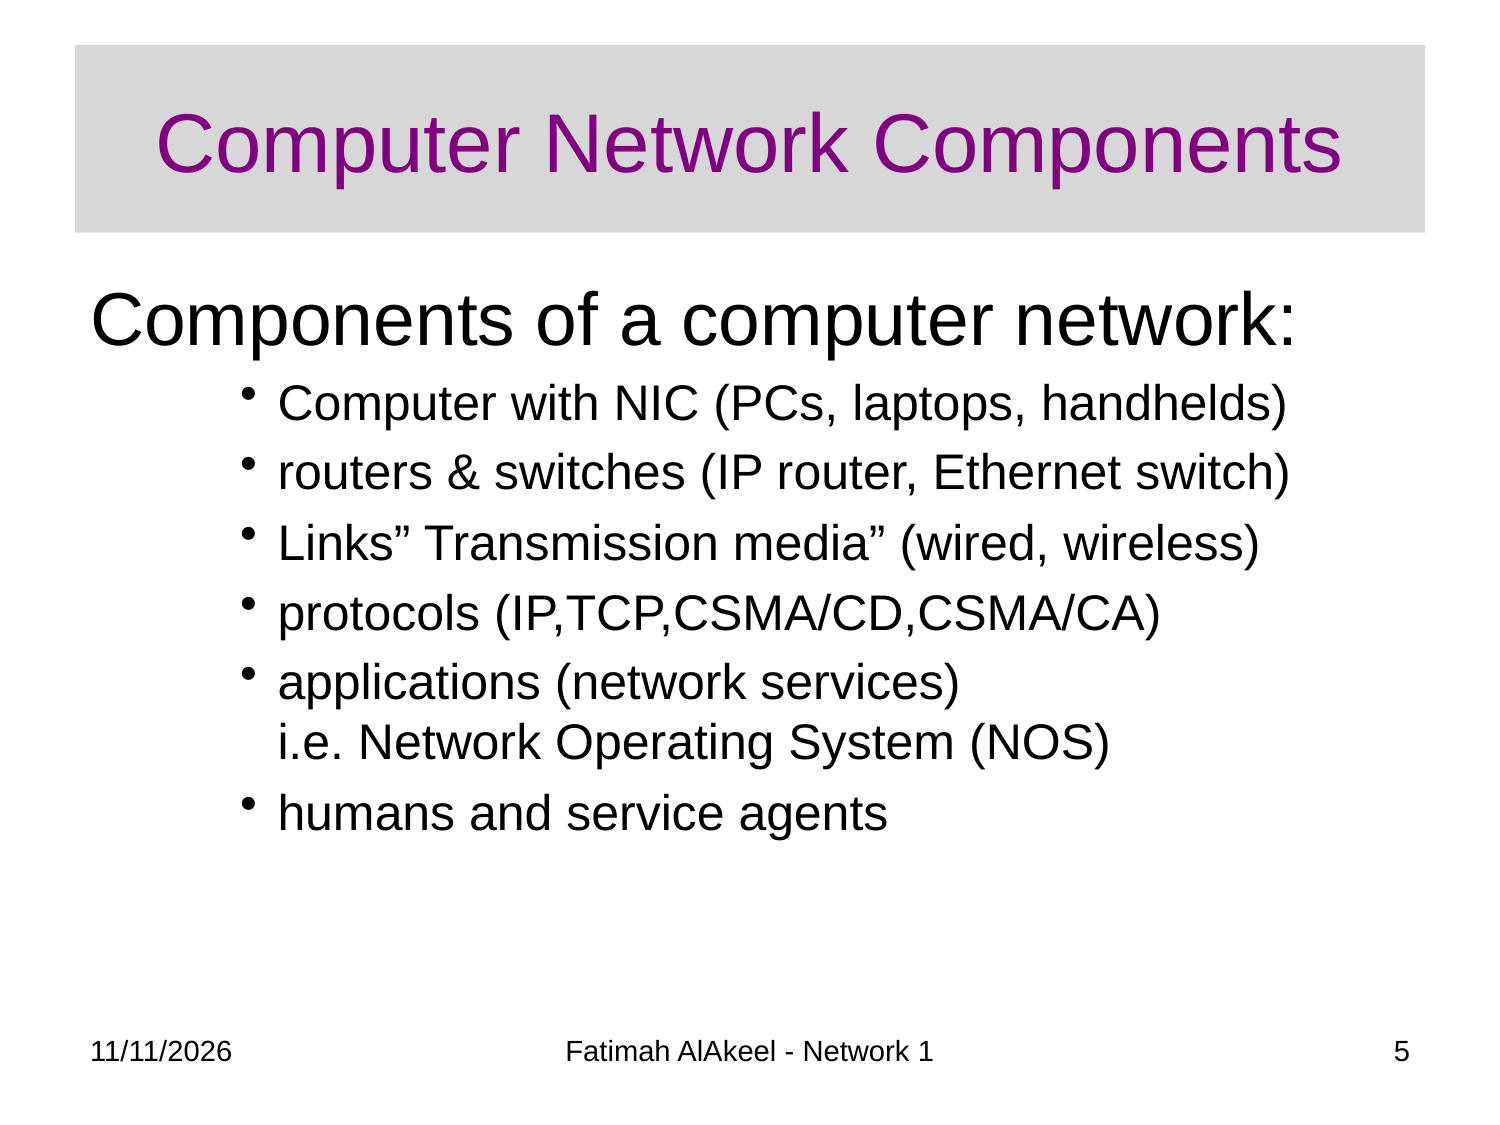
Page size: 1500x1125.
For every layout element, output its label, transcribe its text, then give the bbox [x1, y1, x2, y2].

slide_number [74, 1024, 426, 1103]
footer Fatimah AlAkeel - Network 1 [512, 1024, 988, 1103]
slide_number 5 [1074, 1024, 1426, 1103]
list Components of a computer network: Computer with NIC (PCs, laptops, handhelds) routers & switches (IP router, Ethernet switch) Links” Transmission media” (wired, wireless) protocols (IP,TCP,CSMA/CD,CSMA/CA) applications (network services) i.e. Network Operating System (NOS) humans and service agents [74, 262, 1426, 1006]
title Computer Network Components [74, 44, 1426, 233]
